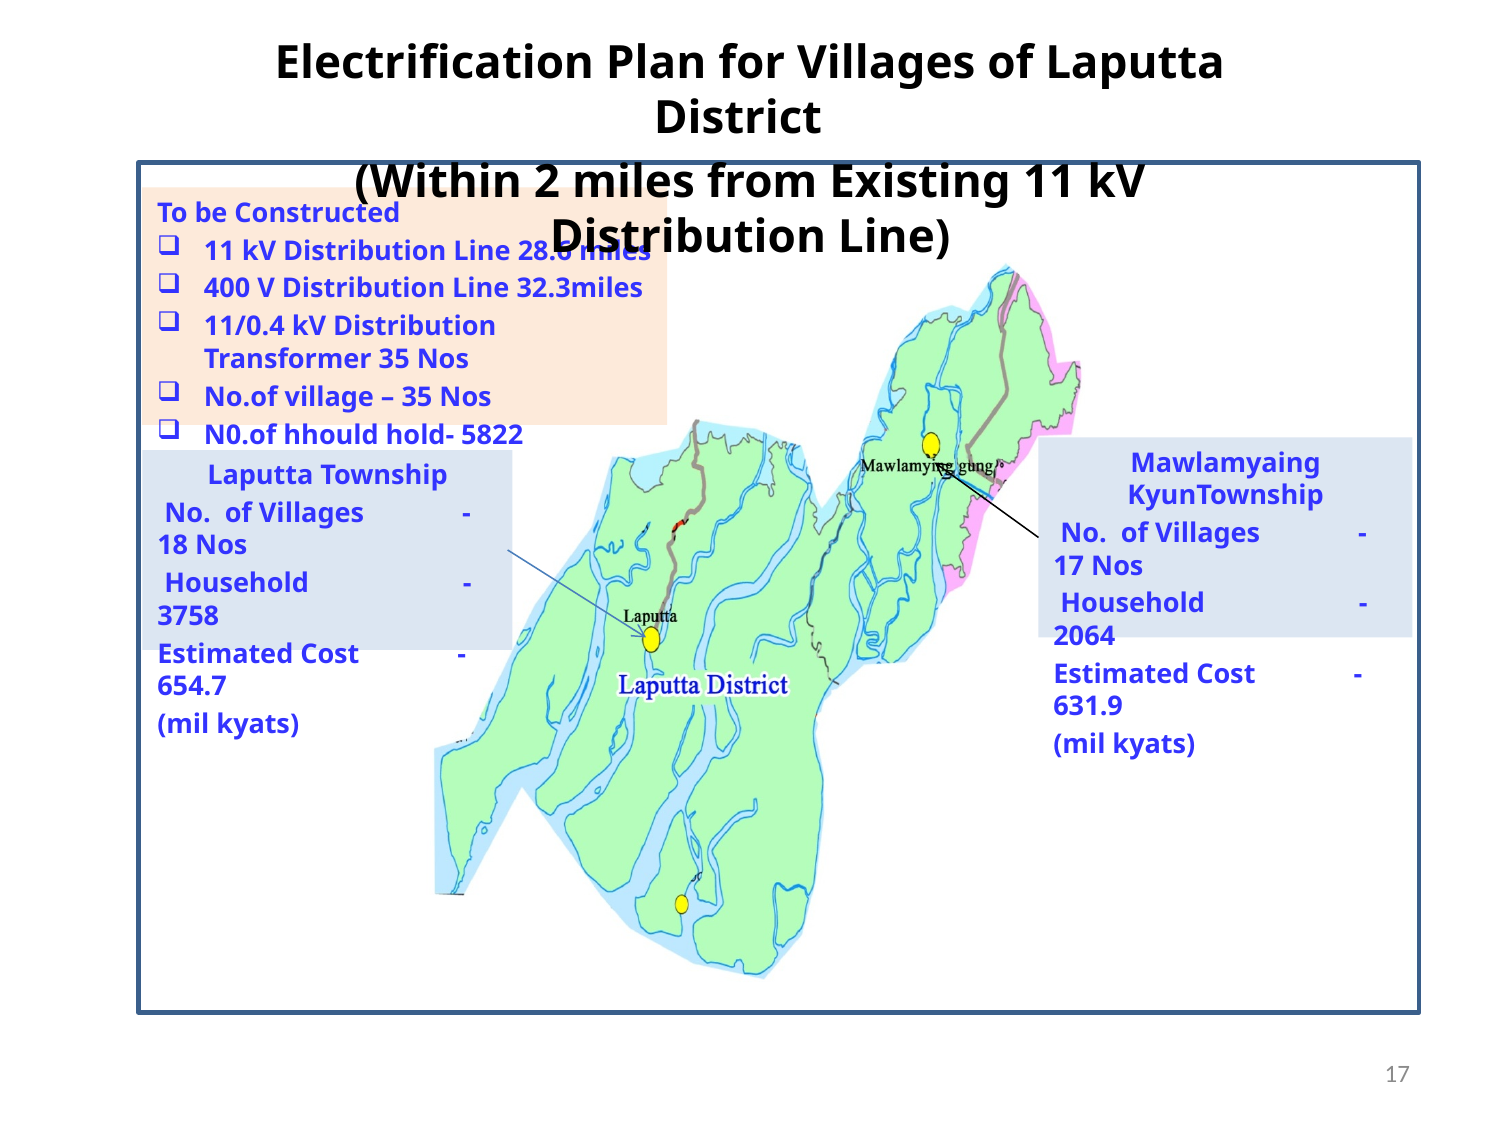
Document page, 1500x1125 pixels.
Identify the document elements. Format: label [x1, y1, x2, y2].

slide_number [1074, 1042, 1425, 1103]
text_box [136, 160, 1421, 1015]
text_box [230, 24, 1270, 150]
picture [426, 262, 1085, 988]
